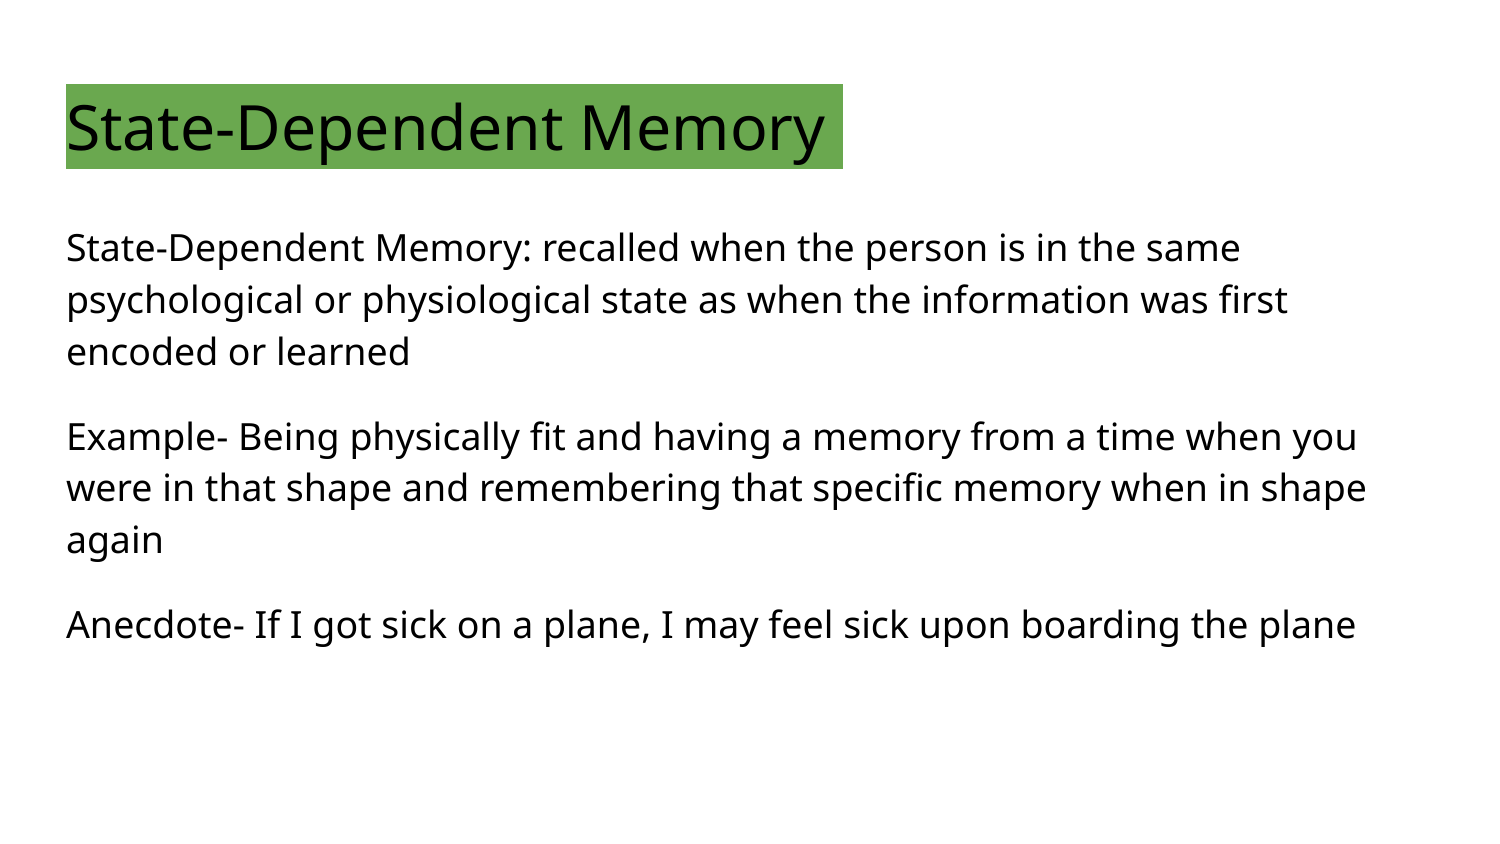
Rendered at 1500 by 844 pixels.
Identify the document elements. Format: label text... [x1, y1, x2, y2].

title State-Dependent Memory [51, 72, 1449, 167]
list State-Dependent Memory: recalled when the person is in the same psychological or physiological state as when the information was first encoded or learned Example- Being physically fit and having a memory from a time when you were in that shape and remembering that specific memory when in shape again Anecdote- If I got sick on a plane, I may feel sick upon boarding the plane [51, 202, 1449, 750]
